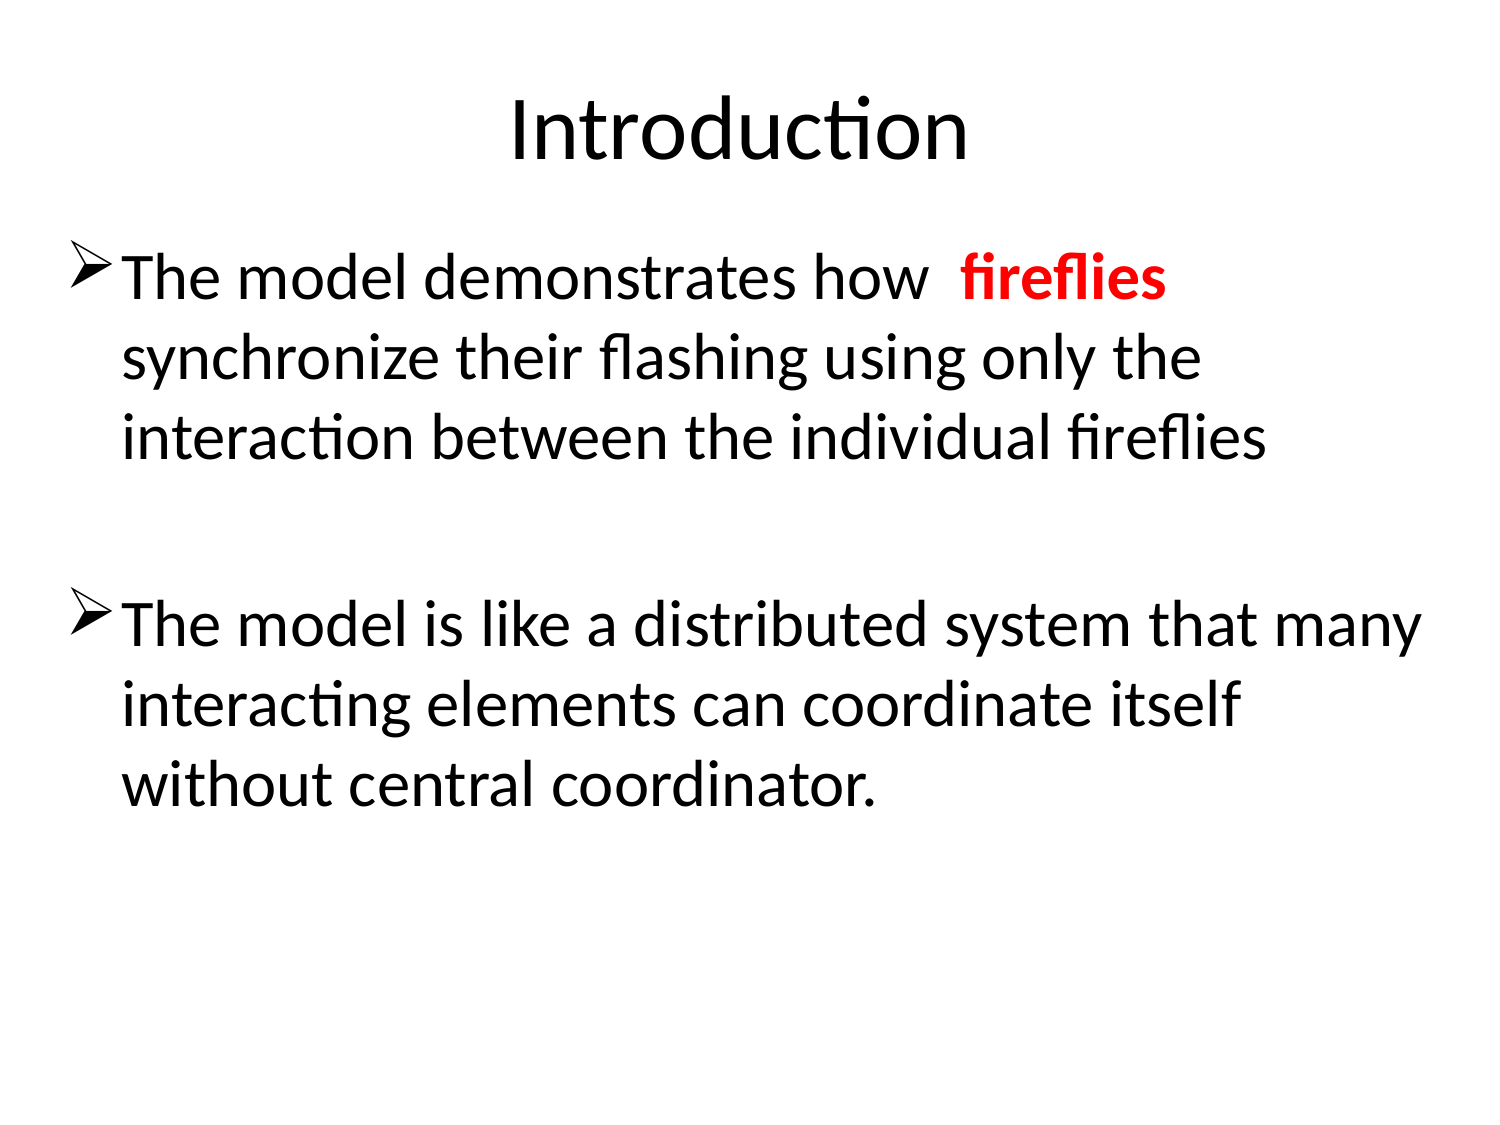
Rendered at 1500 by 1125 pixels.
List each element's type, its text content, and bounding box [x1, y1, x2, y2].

title Introduction [75, 45, 1425, 200]
list The model demonstrates how fireflies synchronize their flashing using only the interaction between the individual fireflies The model is like a distributed system that many interacting elements can coordinate itself without central coordinator. [50, 224, 1450, 1038]
